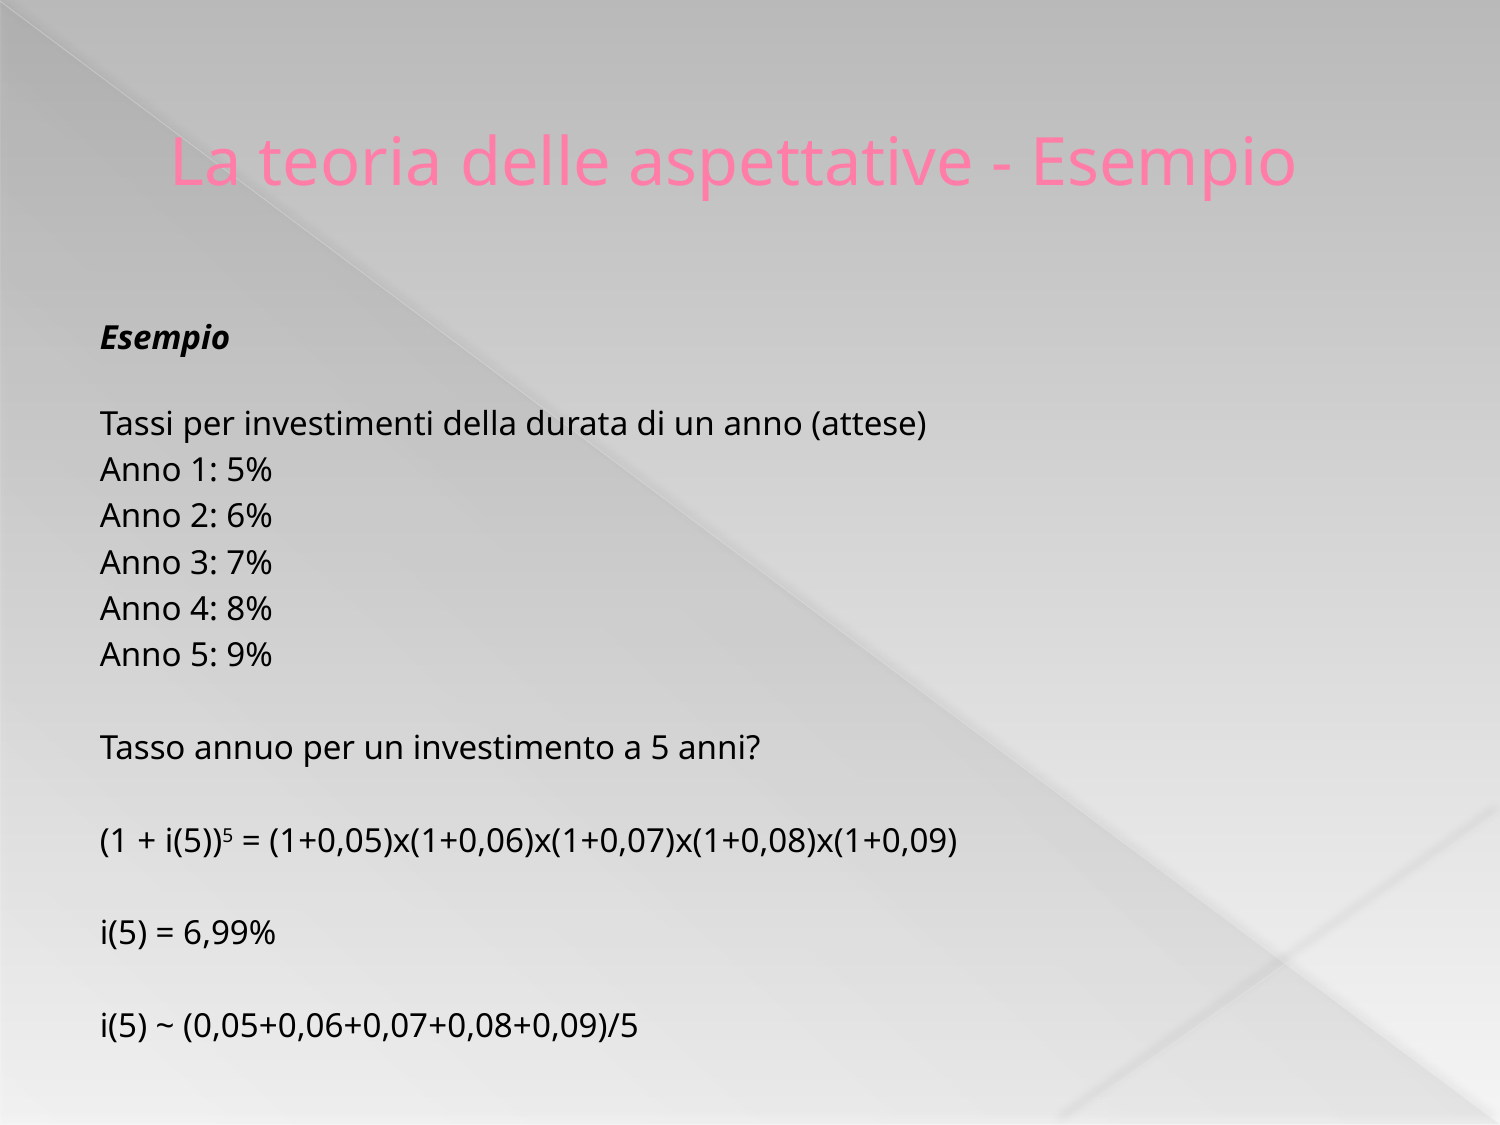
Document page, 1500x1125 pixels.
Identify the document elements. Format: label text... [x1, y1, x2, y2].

title La teoria delle aspettative - Esempio [75, 43, 1425, 274]
list Esempio Tassi per investimenti della durata di un anno (attese) Anno 1: 5% Anno 2: 6% Anno 3: 7% Anno 4: 8% Anno 5: 9% Tasso annuo per un investimento a 5 anni? (1 + i(5))5 = (1+0,05)x(1+0,06)x(1+0,07)x(1+0,08)x(1+0,09) i(5) = 6,99% i(5) ~ (0,05+0,06+0,07+0,08+0,09)/5 [75, 308, 1425, 1059]
